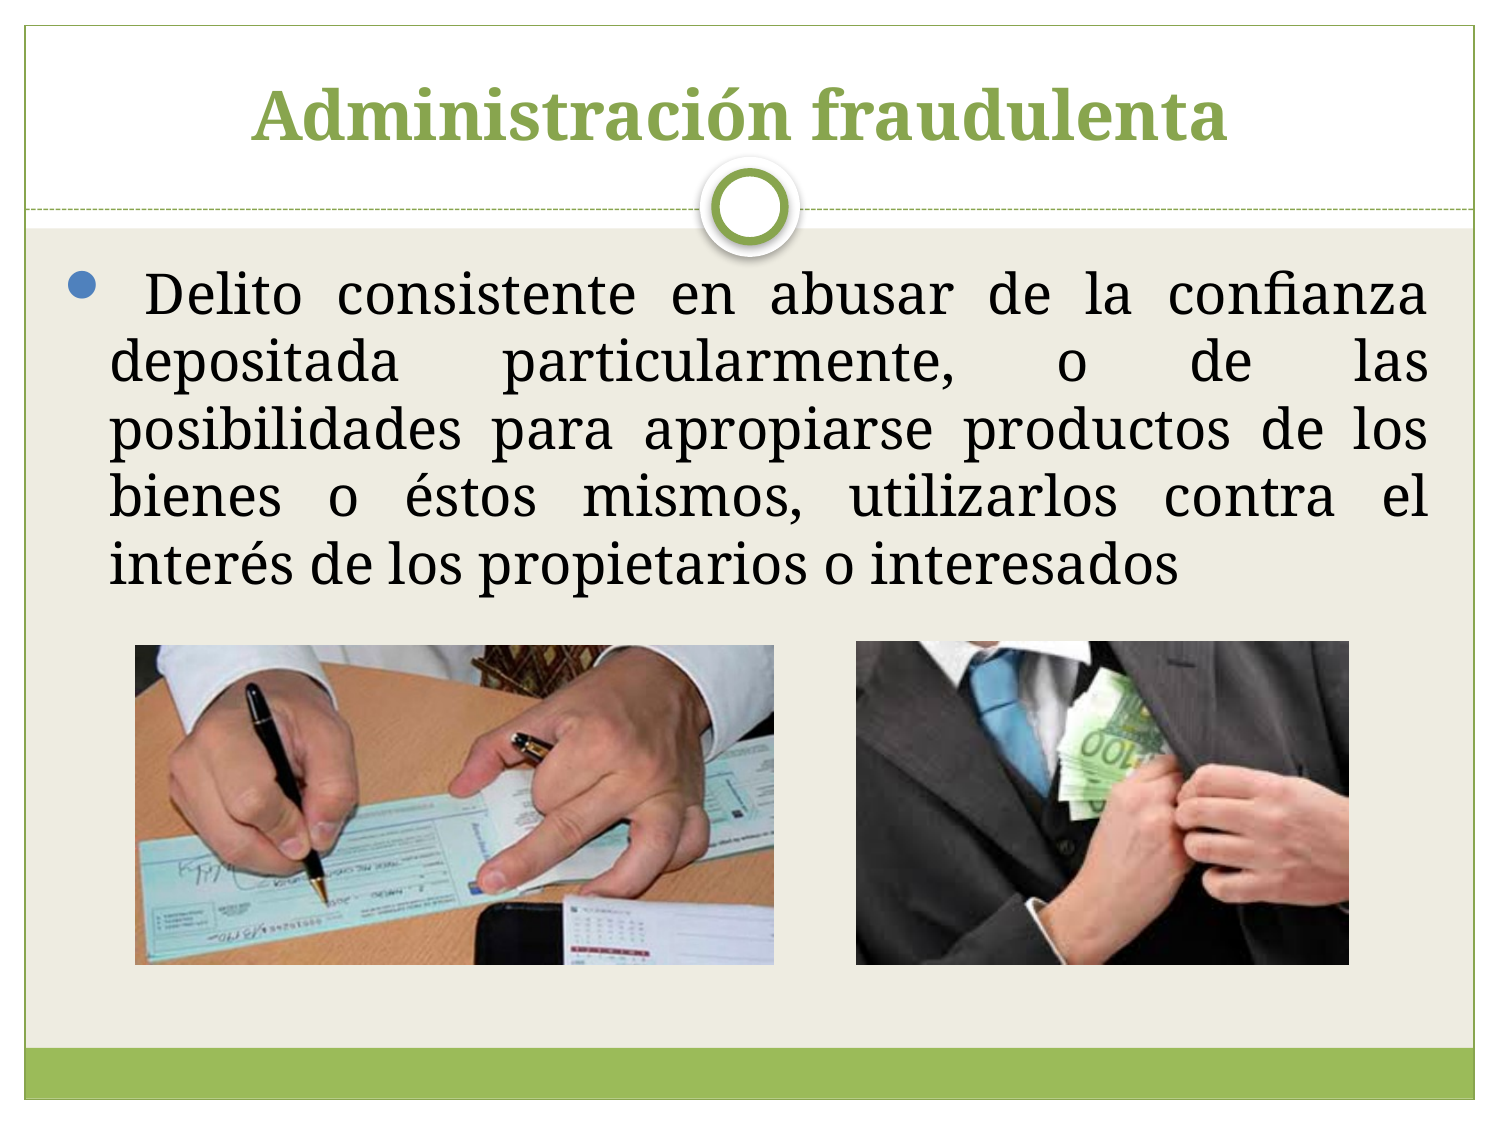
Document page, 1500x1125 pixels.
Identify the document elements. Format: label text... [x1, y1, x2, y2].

title Administración fraudulenta [49, 37, 1450, 162]
picture [135, 644, 774, 965]
picture [856, 641, 1349, 966]
list Delito consistente en abusar de la confianza depositada particularmente, o de las posibilidades para apropiarse productos de los bienes o éstos mismos, utilizarlos contra el interés de los propietarios o interesados [49, 250, 1445, 634]
